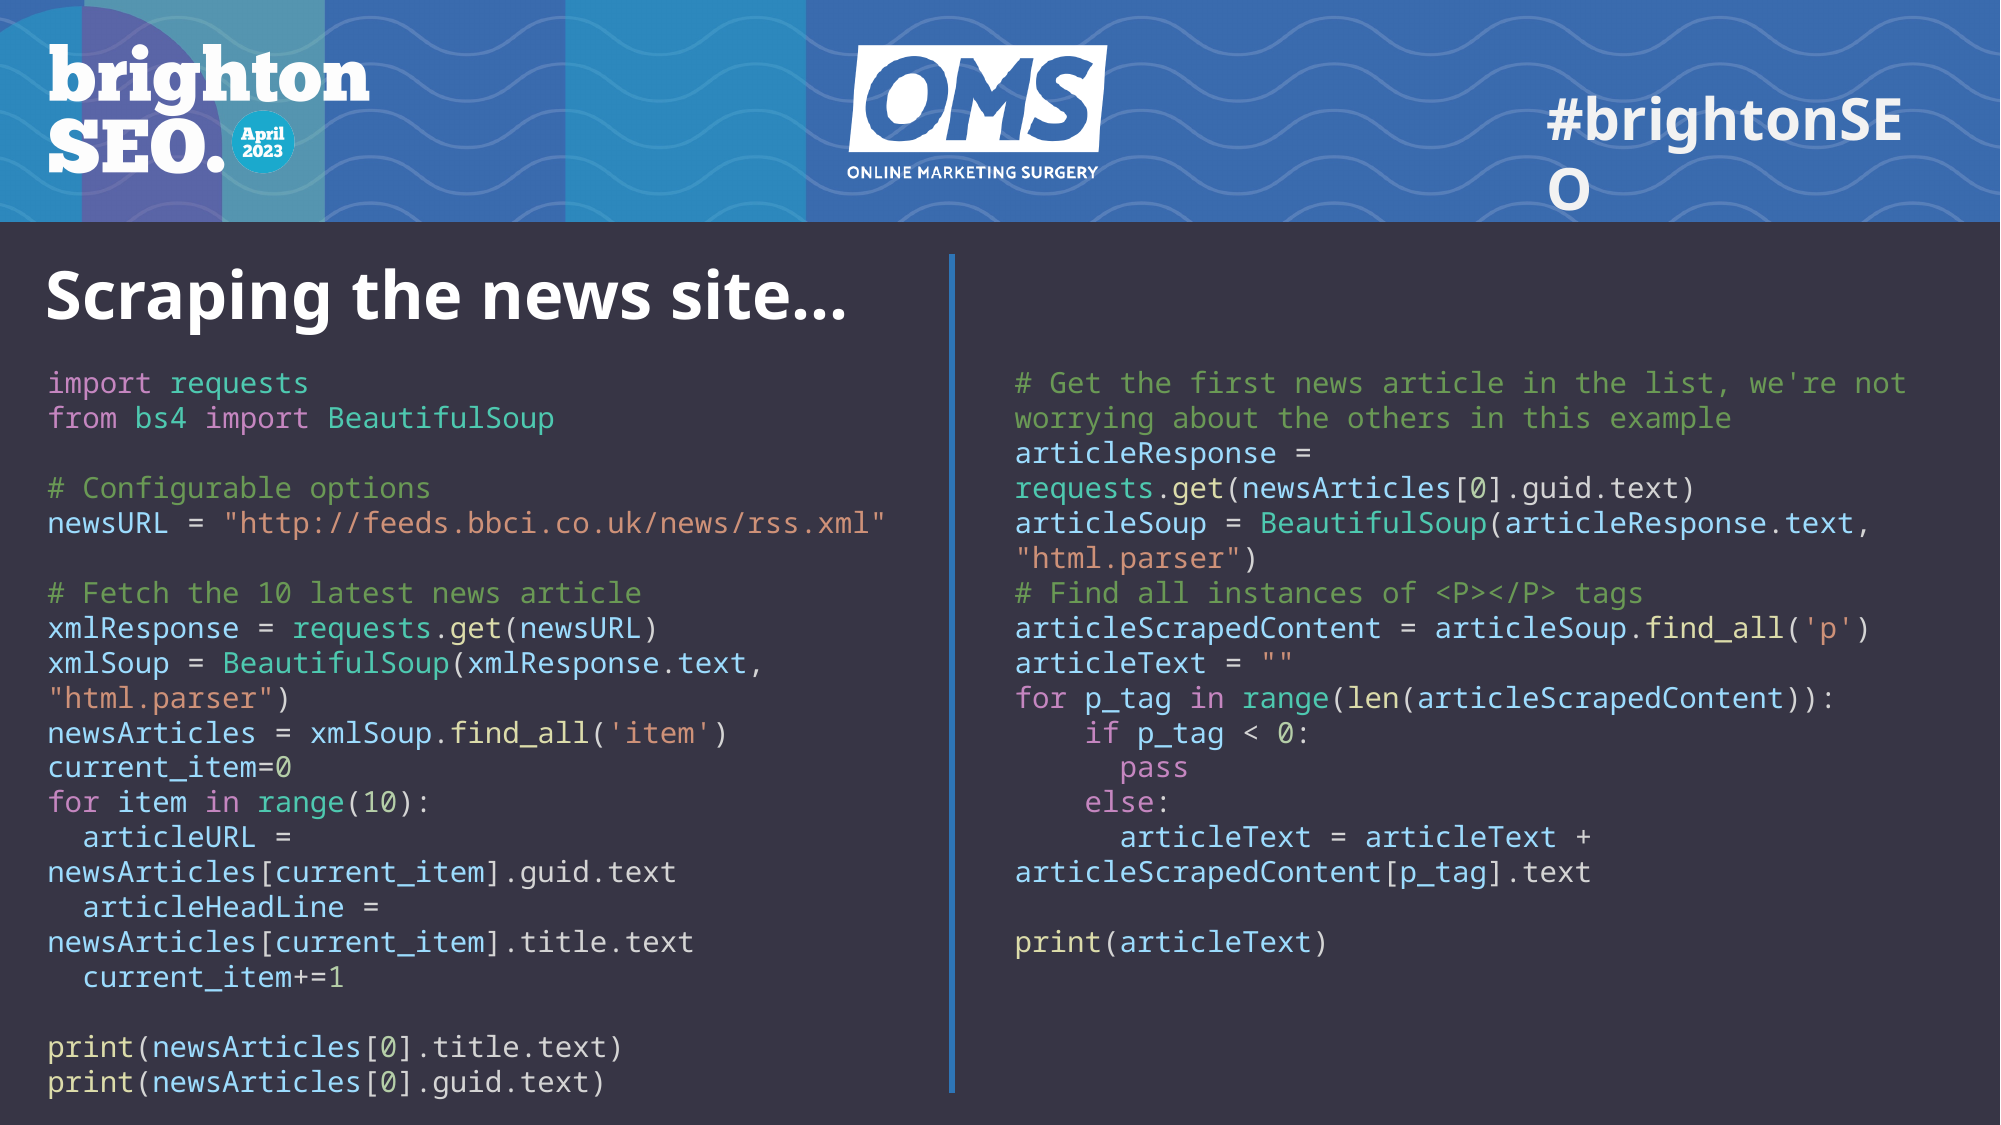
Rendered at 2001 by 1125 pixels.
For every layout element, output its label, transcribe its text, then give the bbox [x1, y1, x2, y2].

text_box import requests from bs4 import BeautifulSoup # Configurable options newsURL = "http://feeds.bbci.co.uk/news/rss.xml" # Fetch the 10 latest news article xmlResponse = requests.get(newsURL) xmlSoup = BeautifulSoup(xmlResponse.text, "html.parser") newsArticles = xmlSoup.find_all('item') current_item=0 for item in range(10): articleURL = newsArticles[current_item].guid.text articleHeadLine = newsArticles[current_item].title.text current_item+=1 print(newsArticles[0].title.text) print(newsArticles[0].guid.text) [32, 377, 912, 1106]
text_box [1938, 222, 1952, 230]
text_box # Get the first news article in the list, we're not worrying about the others in this example articleResponse = requests.get(newsArticles[0].guid.text) articleSoup = BeautifulSoup(articleResponse.text, "html.parser") # Find all instances of <P></P> tags articleScrapedContent = articleSoup.find_all('p') articleText = "" for p_tag in range(len(articleScrapedContent)): if p_tag < 0: pass else: articleText = articleText + articleScrapedContent[p_tag].text print(articleText) [999, 356, 1952, 1036]
picture [0, 0, 2000, 222]
text_box Scraping the news site… [30, 222, 1938, 377]
